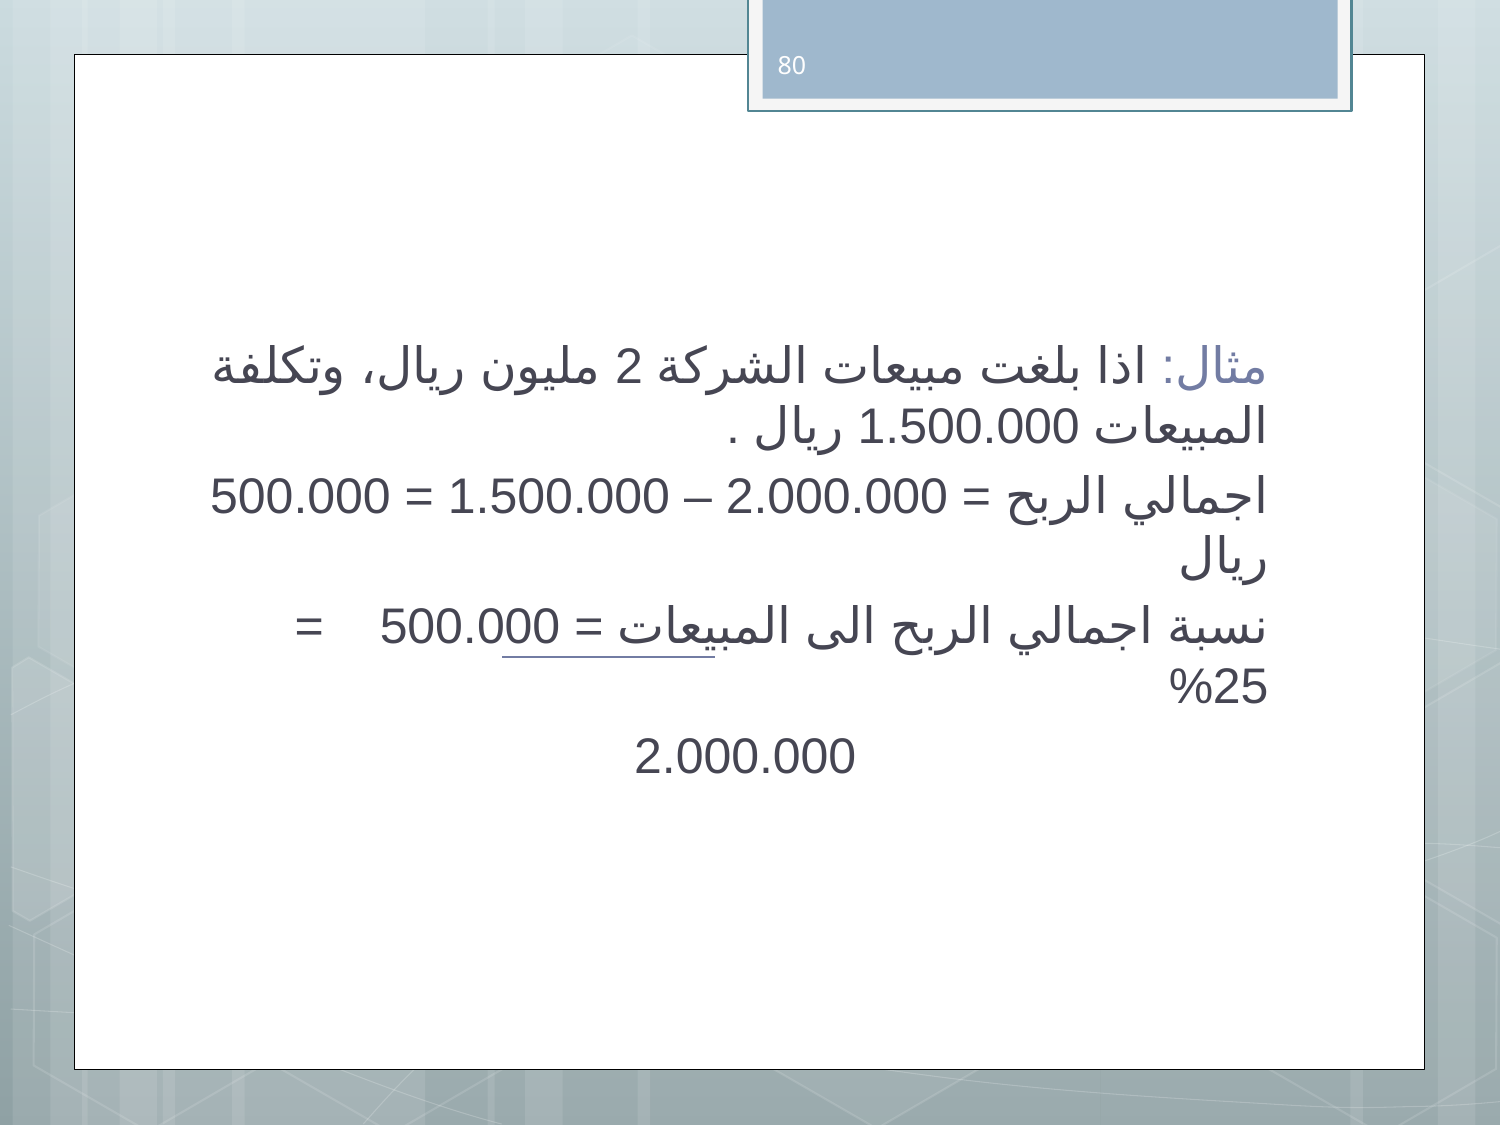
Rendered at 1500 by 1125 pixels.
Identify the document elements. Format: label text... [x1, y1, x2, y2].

list مثال: اذا بلغت مبيعات الشركة 2 مليون ريال، وتكلفة المبيعات 1.500.000 ريال . اجمالي الربح = 2.000.000 – 1.500.000 = 500.000 ريال نسبة اجمالي الربح الى المبيعات = 500.000 = 25% 2.000.000 [183, 326, 1295, 902]
slide_number 80 [762, 36, 982, 97]
